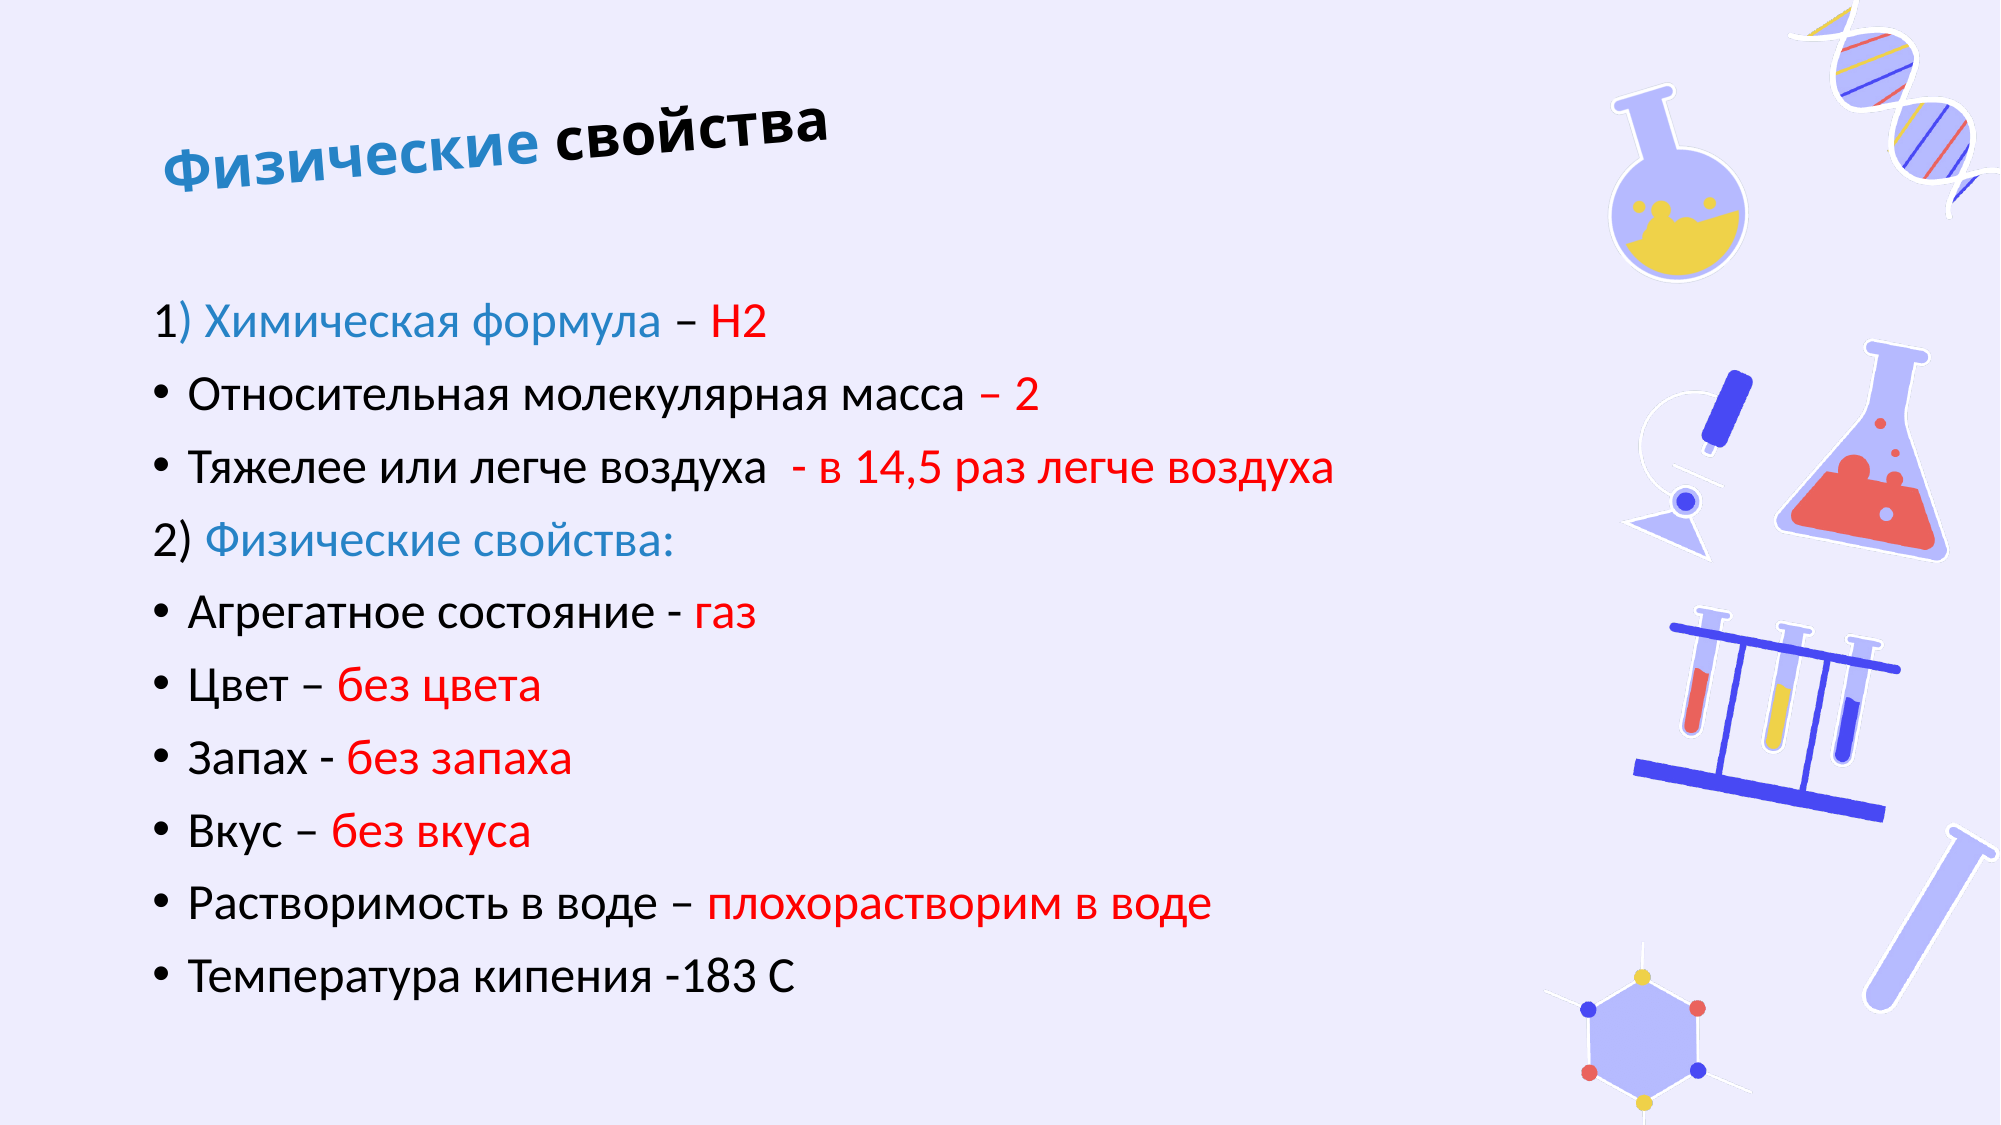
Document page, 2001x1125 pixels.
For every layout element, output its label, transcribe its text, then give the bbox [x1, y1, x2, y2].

picture [1543, 941, 1753, 1125]
picture [1619, 369, 1753, 563]
picture [1632, 604, 2000, 1014]
picture [1540, 0, 2001, 312]
list 1) Химическая формула – Н2 Относительная молекулярная масса – 2 Тяжелее или легче воздуха - в 14,5 раз легче воздуха 2) Физические свойства: Агрегатное состояние - газ Цвет – без цвета Запах - без запаха Вкус – без вкуса Растворимость в воде – плохорастворим в воде Температура кипения -183 С [137, 286, 1611, 1014]
picture [1773, 338, 1950, 563]
title Физические свойства [144, 18, 1619, 215]
